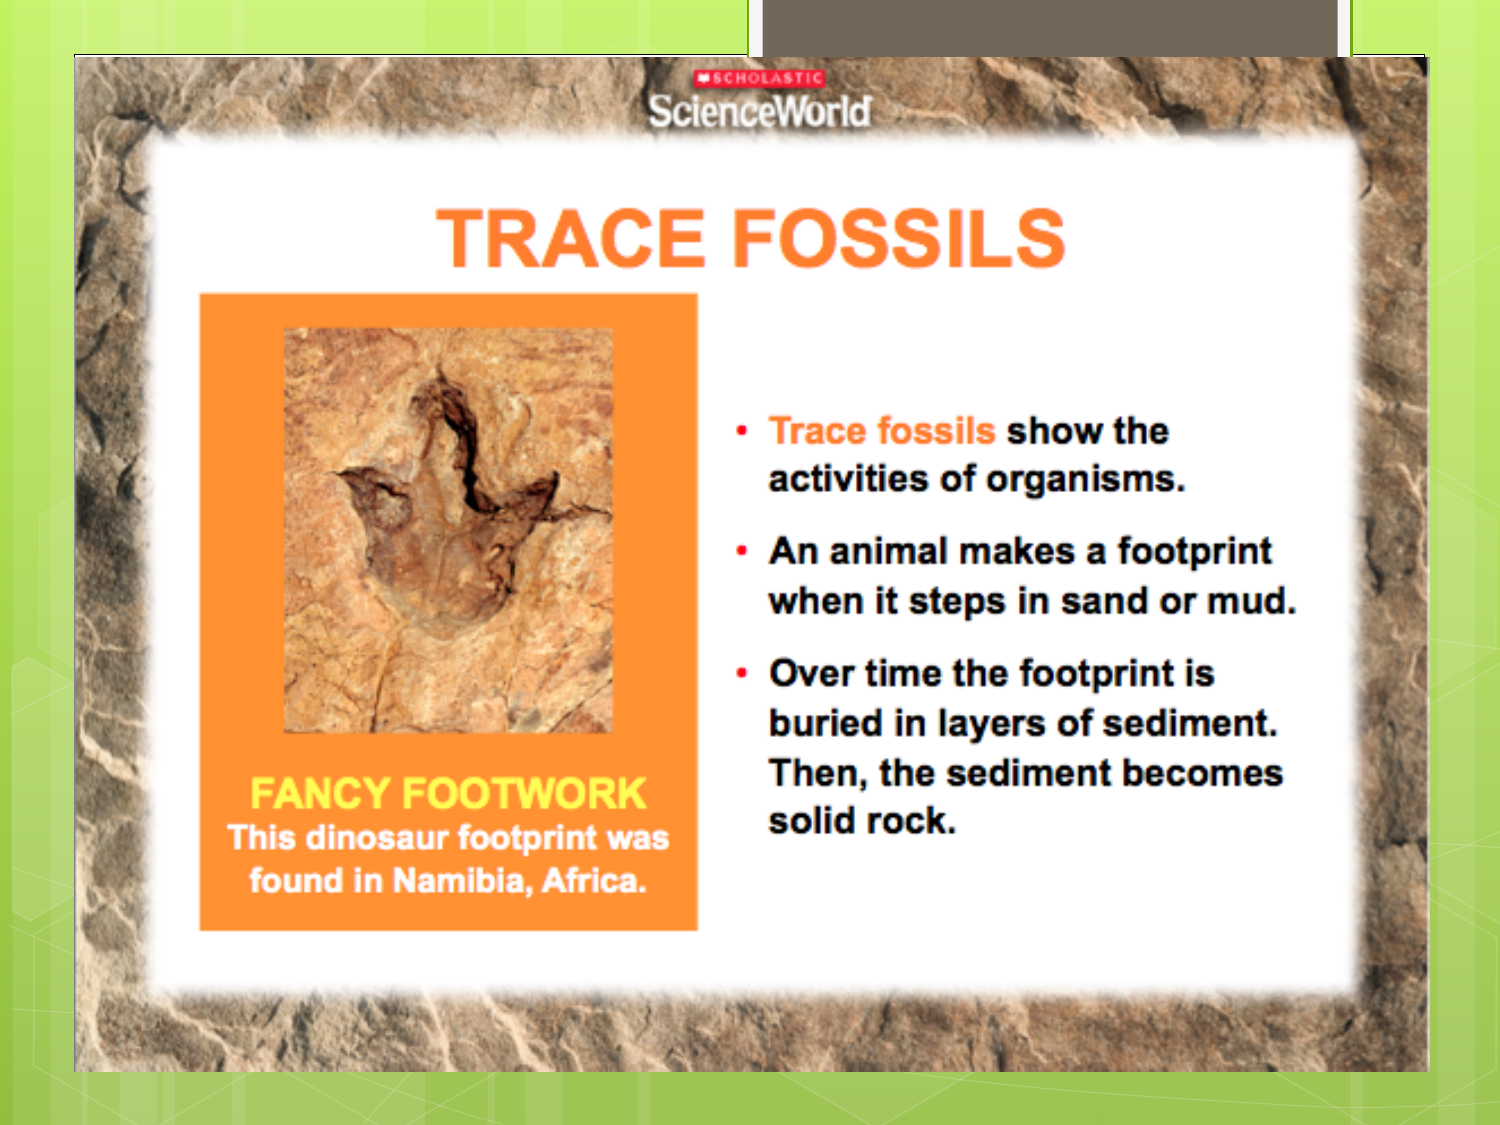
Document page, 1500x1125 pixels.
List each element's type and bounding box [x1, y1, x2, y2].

picture [73, 57, 1430, 1072]
